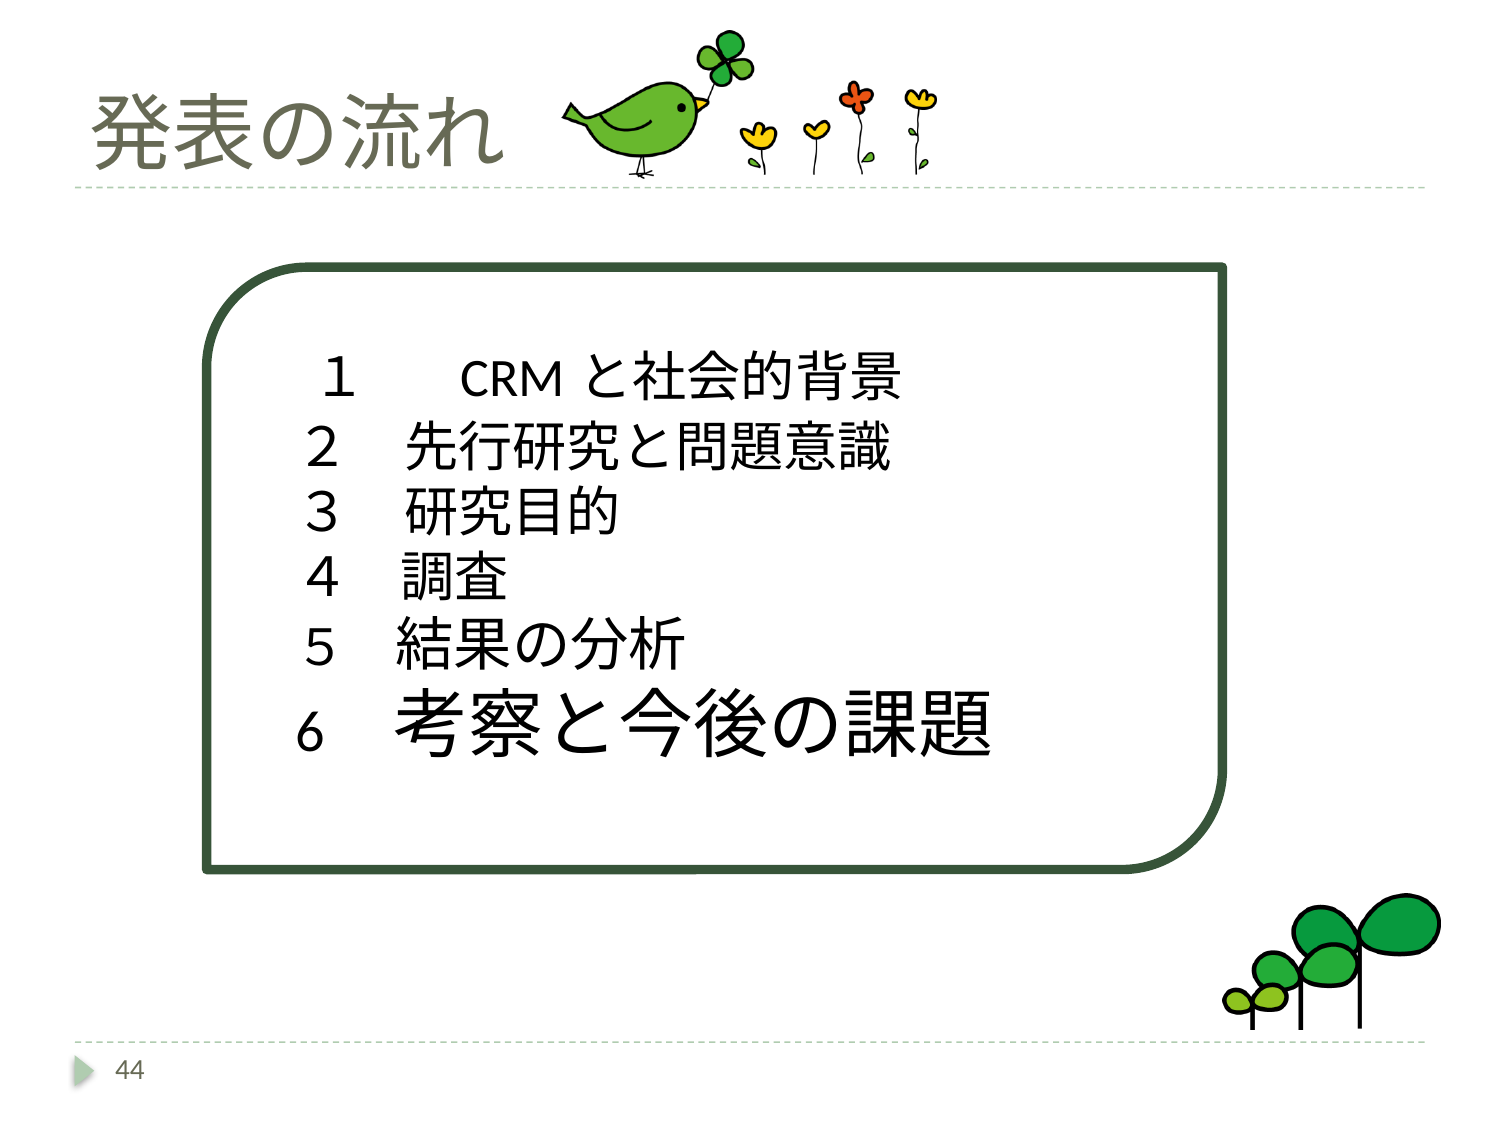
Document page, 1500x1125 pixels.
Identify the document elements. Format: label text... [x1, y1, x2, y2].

picture [560, 30, 937, 179]
slide_number 44 [100, 1042, 426, 1103]
text_box [205, 265, 1225, 872]
picture [1222, 893, 1441, 1030]
list １ CRMと社会的背景 ２ 先行研究と問題意識 ３ 研究目的 ４ 調査 ５ 結果の分析 6 考察と今後の課題 [236, 314, 1193, 823]
title 発表の流れ [75, 24, 1425, 188]
